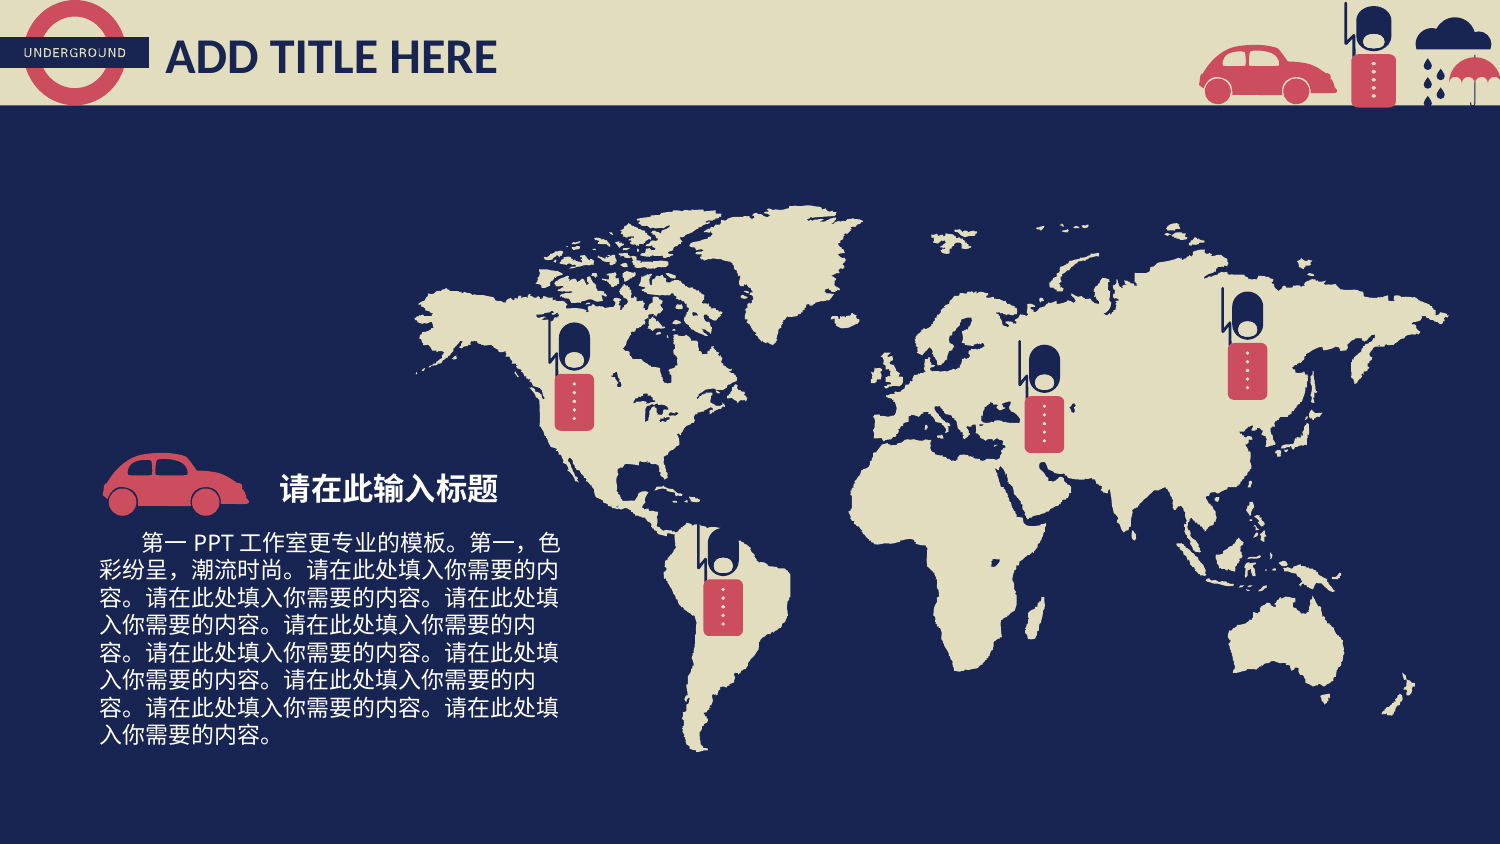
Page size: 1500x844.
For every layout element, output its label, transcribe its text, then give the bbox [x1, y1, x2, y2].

picture [102, 452, 250, 517]
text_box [263, 461, 620, 516]
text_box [0, 0, 1500, 108]
picture [1018, 339, 1065, 453]
picture [548, 317, 595, 431]
text_box 第一PPT工作室更专业的模板。第一，色彩纷呈，潮流时尚。请在此处填入你需要的内容。请在此处填入你需要的内容。请在此处填入你需要的内容。请在此处填入你需要的内容。请在此处填入你需要的内容。请在此处填入你需要的内容。请在此处填入你需要的内容。请在此处填入你需要的内容。请在此处填入你需要的内容。 [88, 523, 574, 782]
picture [696, 522, 744, 637]
picture [1221, 286, 1268, 400]
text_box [413, 204, 1450, 753]
